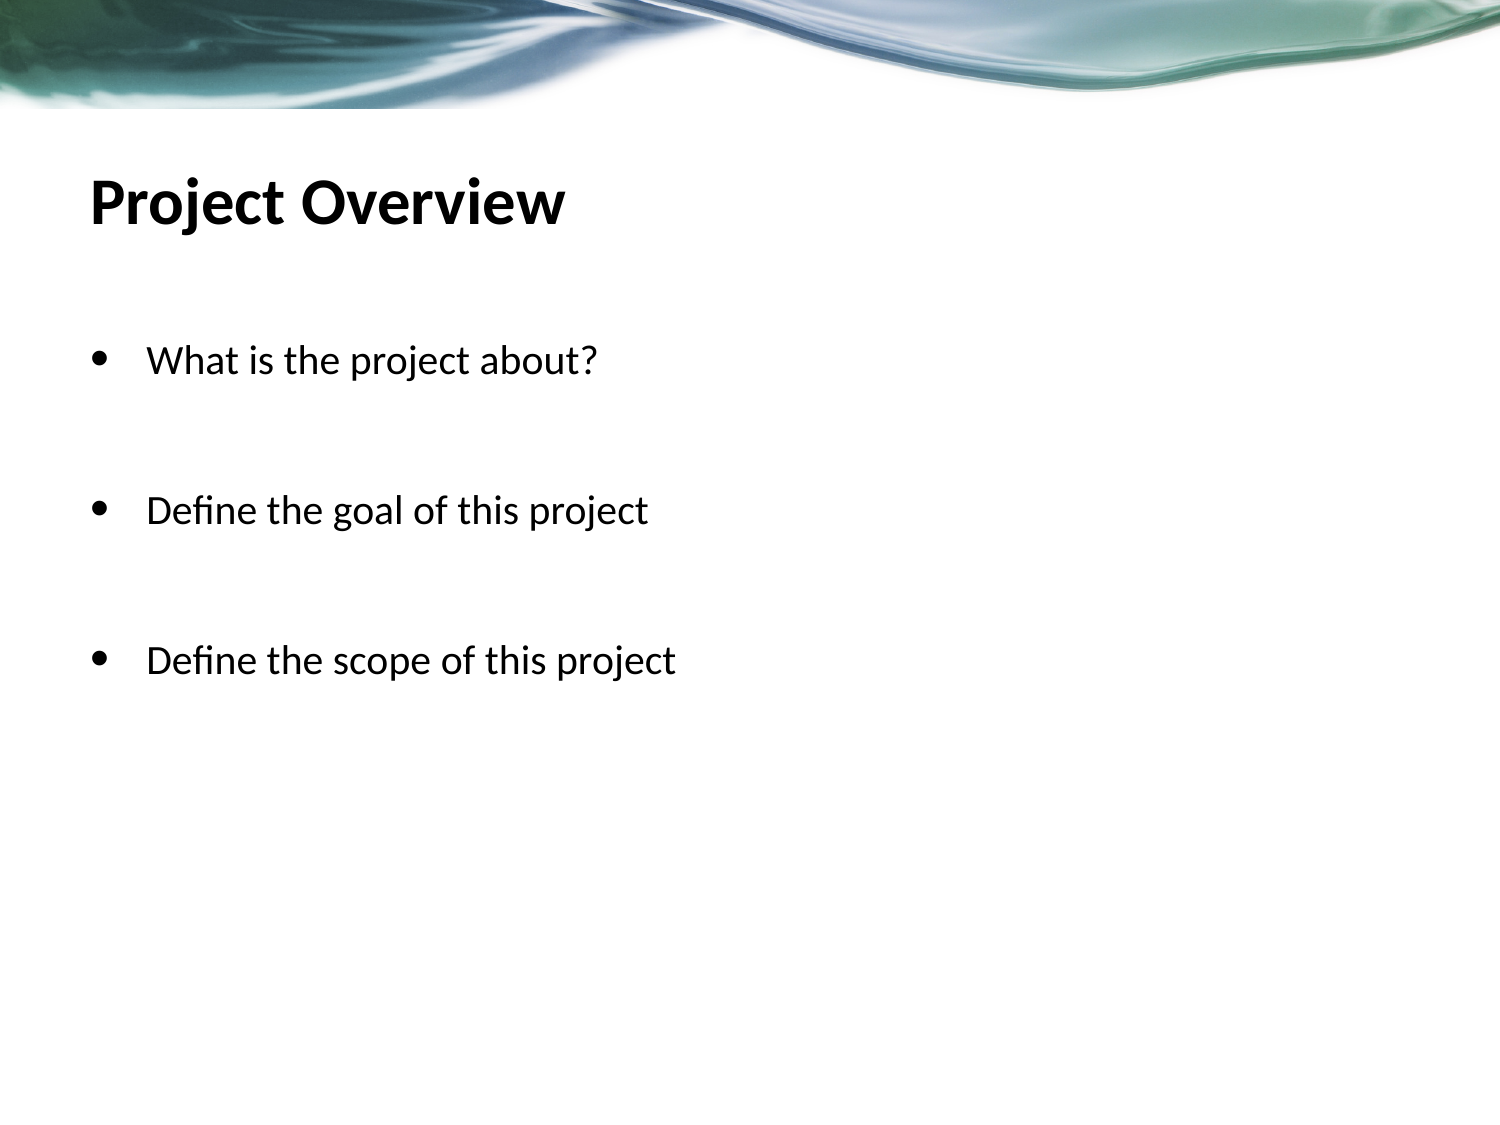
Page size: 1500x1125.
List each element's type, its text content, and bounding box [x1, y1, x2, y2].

list What is the project about? Define the goal of this project Define the scope of this project [75, 299, 1425, 1005]
picture [0, 0, 1500, 109]
title Project Overview [75, 149, 1425, 299]
